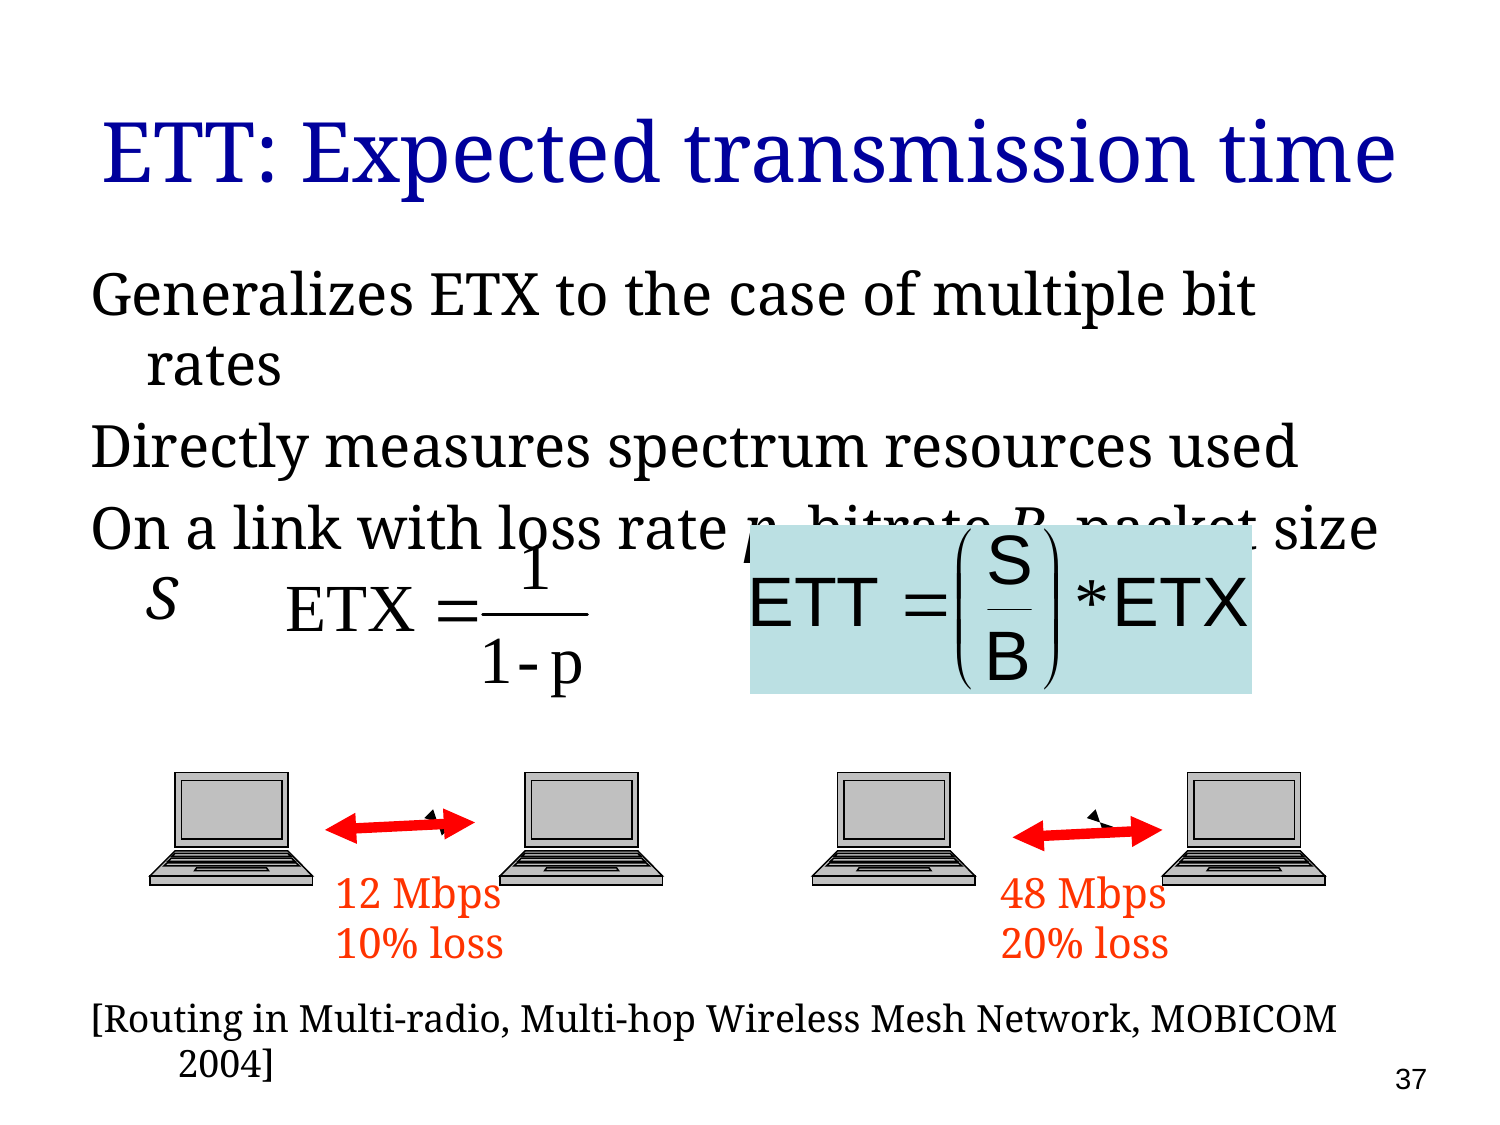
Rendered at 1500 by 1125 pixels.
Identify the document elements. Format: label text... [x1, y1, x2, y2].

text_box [749, 524, 1252, 694]
text_box 48 Mbps 20% loss [985, 859, 1195, 975]
text_box [175, 772, 288, 848]
title ETT: Expected transmission time [74, 47, 1426, 249]
text_box [1187, 772, 1301, 848]
text_box [324, 816, 475, 836]
text_box [1162, 850, 1325, 885]
text_box [438, 825, 451, 836]
text_box [525, 772, 638, 848]
list Generalizes ETX to the case of multiple bit rates Directly measures spectrum resources used On a link with loss rate p, bitrate B, packet size S [74, 249, 1426, 538]
text_box [Routing in Multi-radio, Multi-hop Wireless Mesh Network, MOBICOM 2004] [74, 987, 1425, 1063]
text_box [1086, 809, 1114, 832]
text_box [499, 850, 663, 885]
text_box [274, 524, 601, 711]
slide_number 37 [1092, 1024, 1443, 1103]
text_box [837, 772, 951, 848]
text_box 12 Mbps 10% loss [320, 859, 530, 975]
text_box [812, 850, 975, 885]
text_box [1012, 824, 1163, 843]
text_box [424, 809, 441, 824]
text_box [149, 850, 313, 885]
